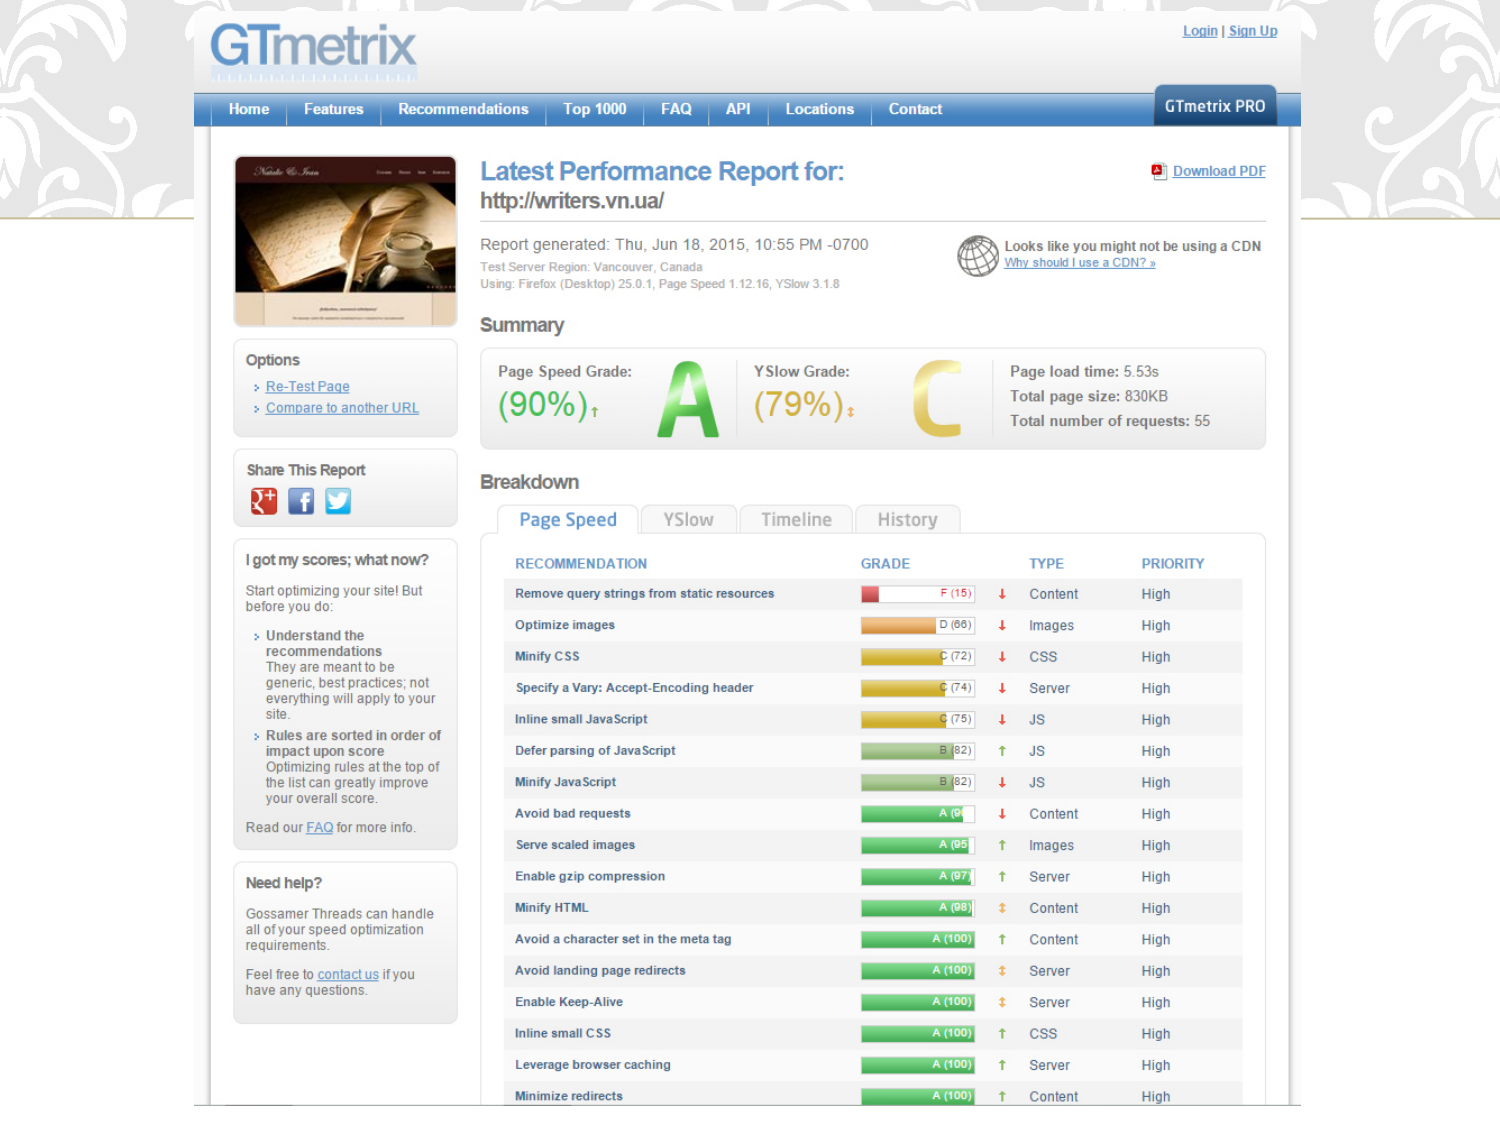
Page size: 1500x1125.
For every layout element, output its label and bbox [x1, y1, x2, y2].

list [194, 11, 1301, 1107]
